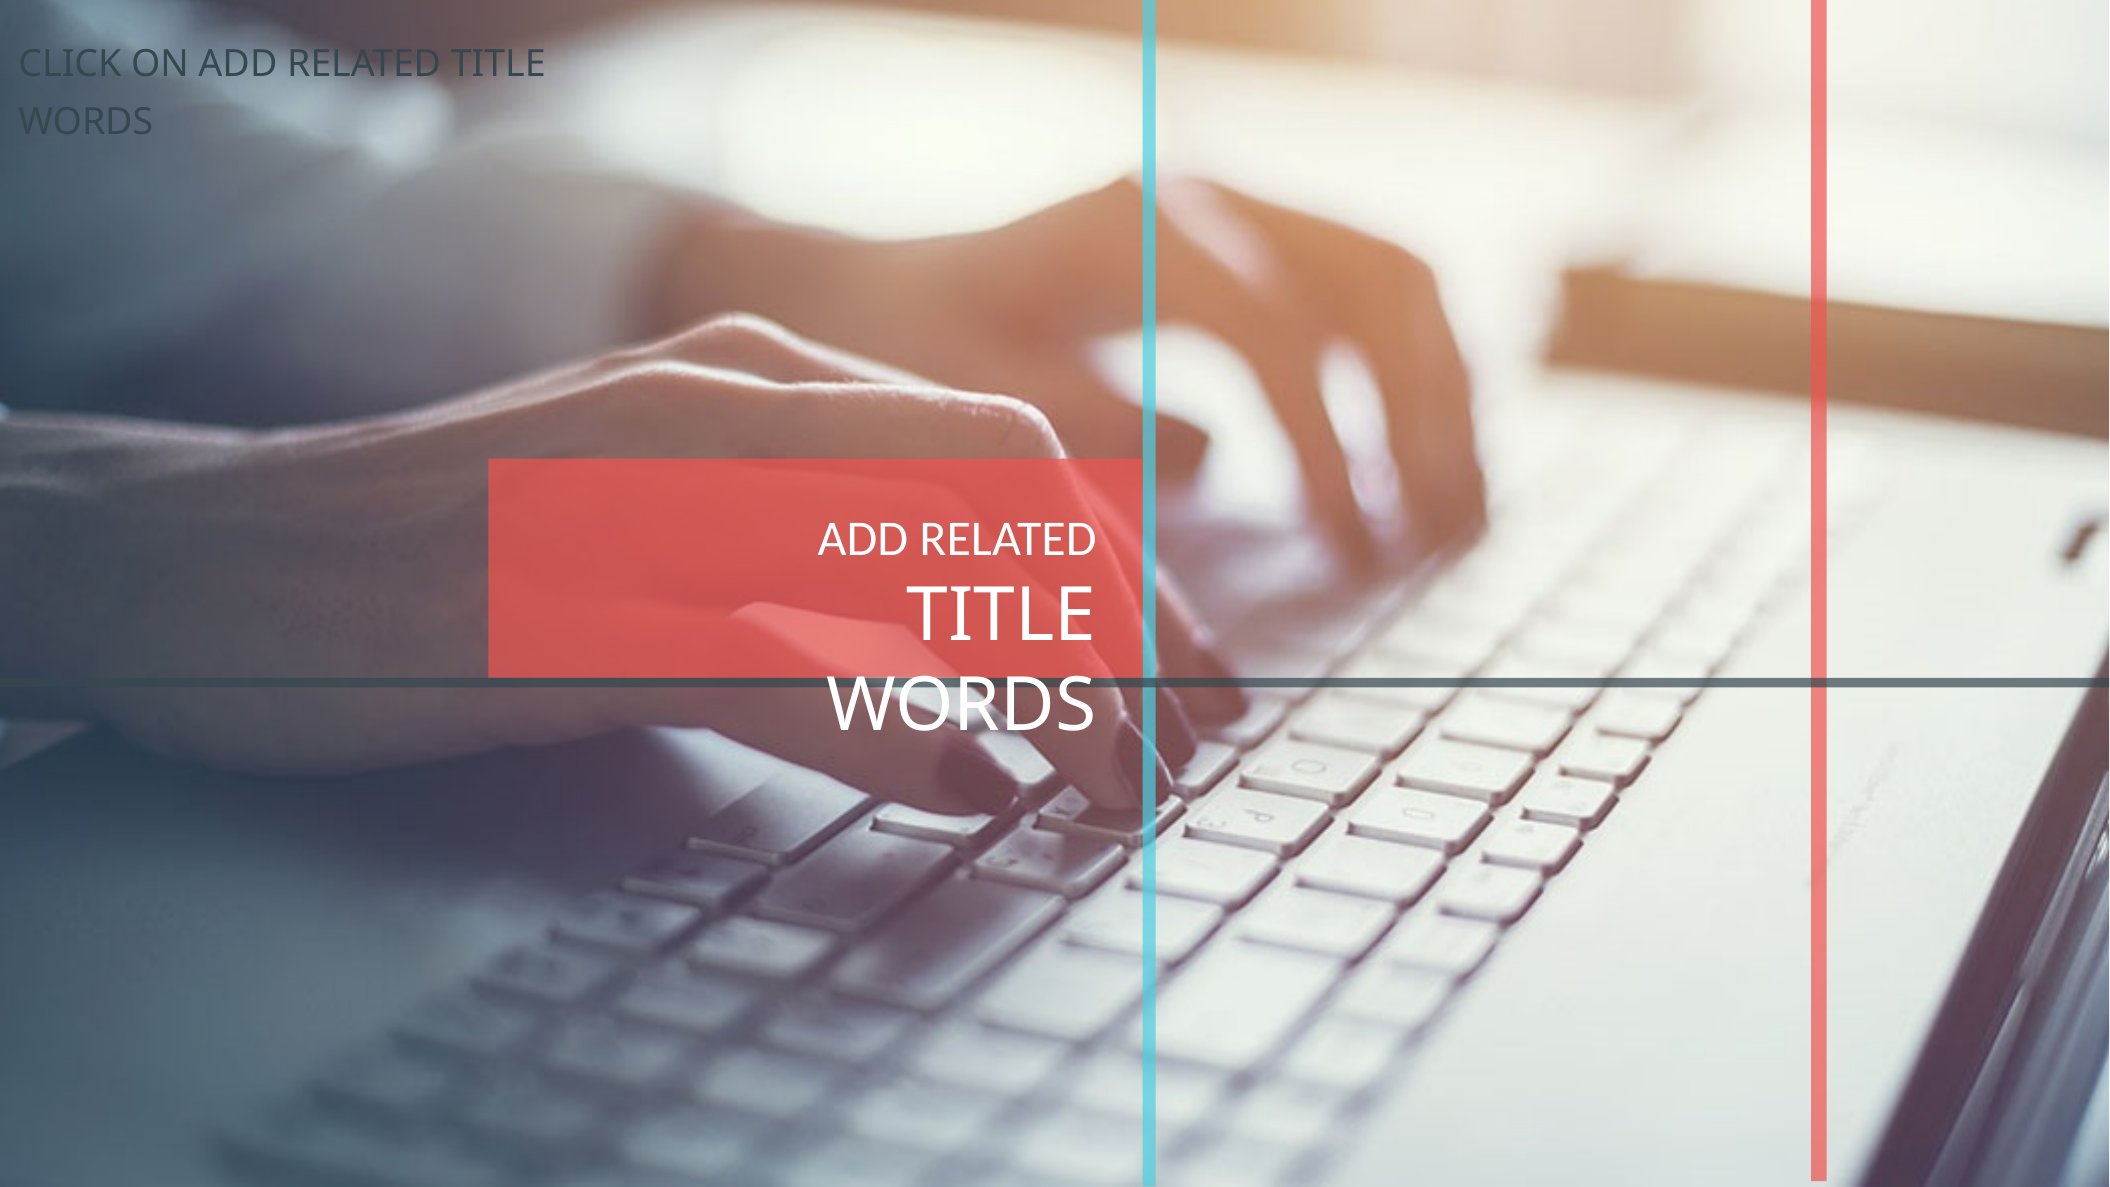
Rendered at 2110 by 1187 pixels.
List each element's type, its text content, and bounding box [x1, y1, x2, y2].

text_box [1811, 0, 1827, 677]
text_box CLICK ON ADD RELATED TITLE WORDS [3, 18, 595, 150]
text_box [0, 677, 674, 688]
text_box [1156, 688, 2110, 1187]
text_box [488, 458, 1143, 678]
text_box [0, 688, 1142, 1187]
text_box [1811, 688, 1827, 1182]
text_box [1827, 0, 2110, 677]
text_box ADD RELATED TITLE WORDS [674, 498, 1112, 753]
text_box [1156, 0, 1811, 677]
text_box [0, 0, 1142, 677]
text_box [1142, 0, 1156, 677]
text_box [1142, 688, 1156, 1187]
text_box [1112, 677, 2110, 688]
